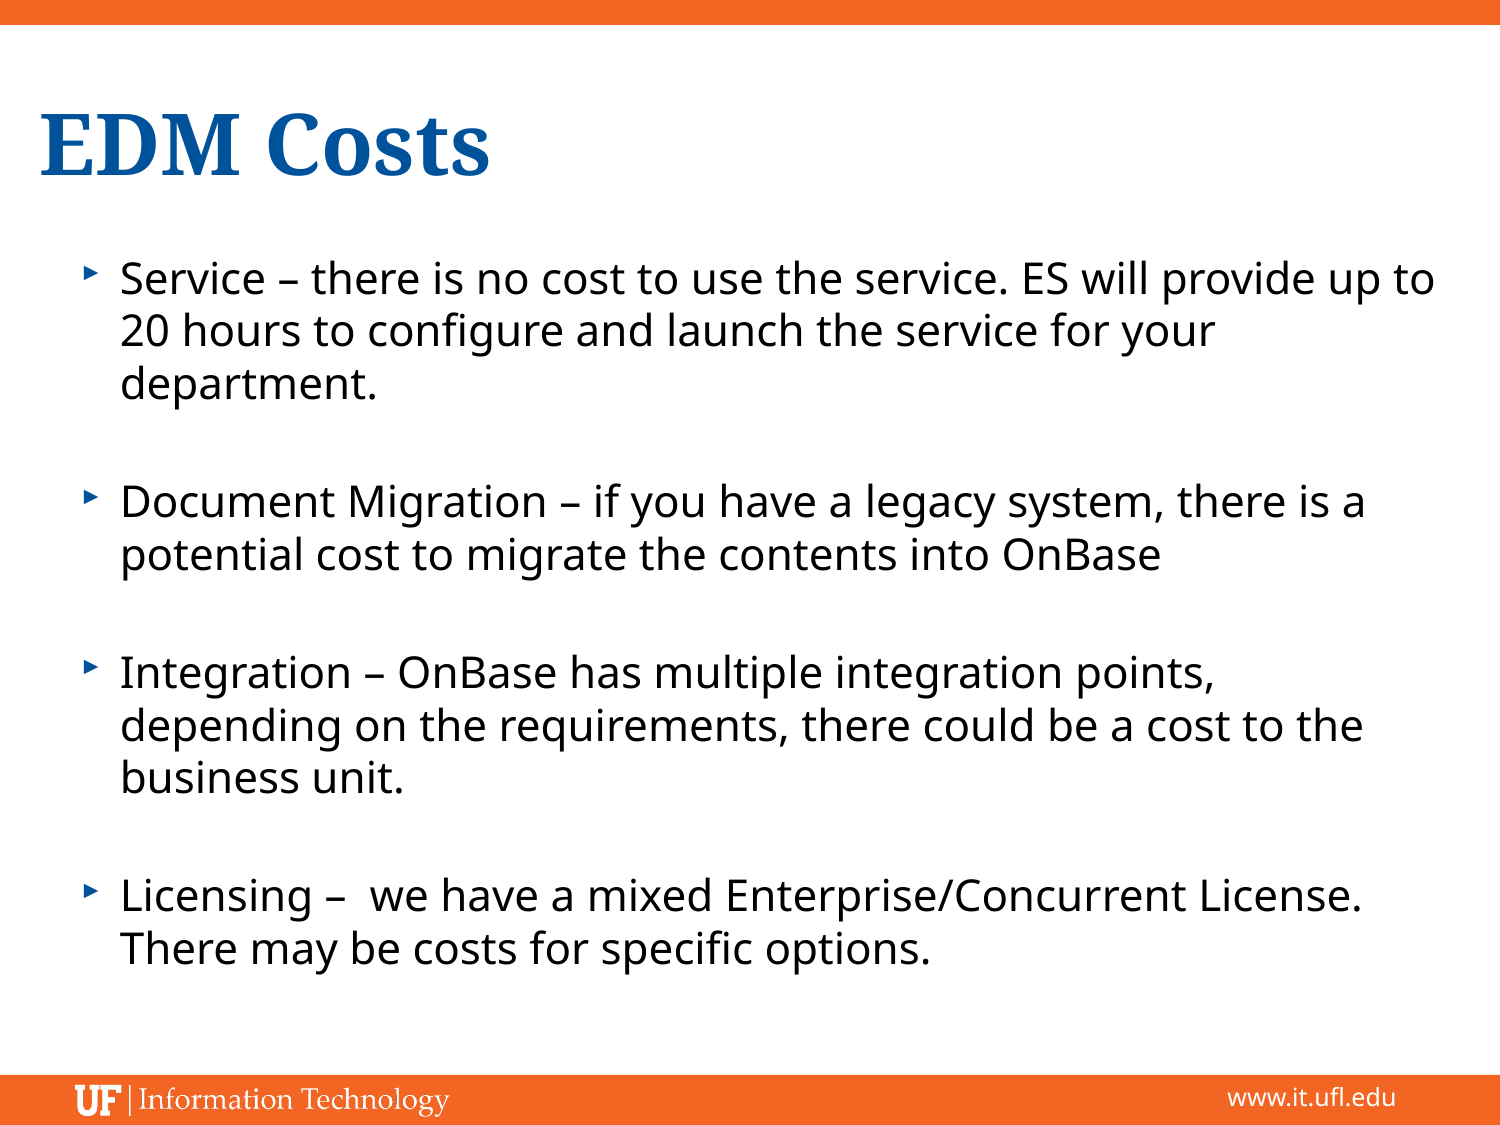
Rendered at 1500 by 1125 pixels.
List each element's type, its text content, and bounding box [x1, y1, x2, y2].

picture [75, 1083, 450, 1117]
title EDM Costs [24, 50, 1475, 233]
list Service – there is no cost to use the service. ES will provide up to 20 hours to configure and launch the service for your department. Document Migration – if you have a legacy system, there is a potential cost to migrate the contents into OnBase Integration – OnBase has multiple integration points, depending on the requirements, there could be a cost to the business unit. Licensing – we have a mixed Enterprise/Concurrent License. There may be costs for specific options. [50, 243, 1463, 986]
